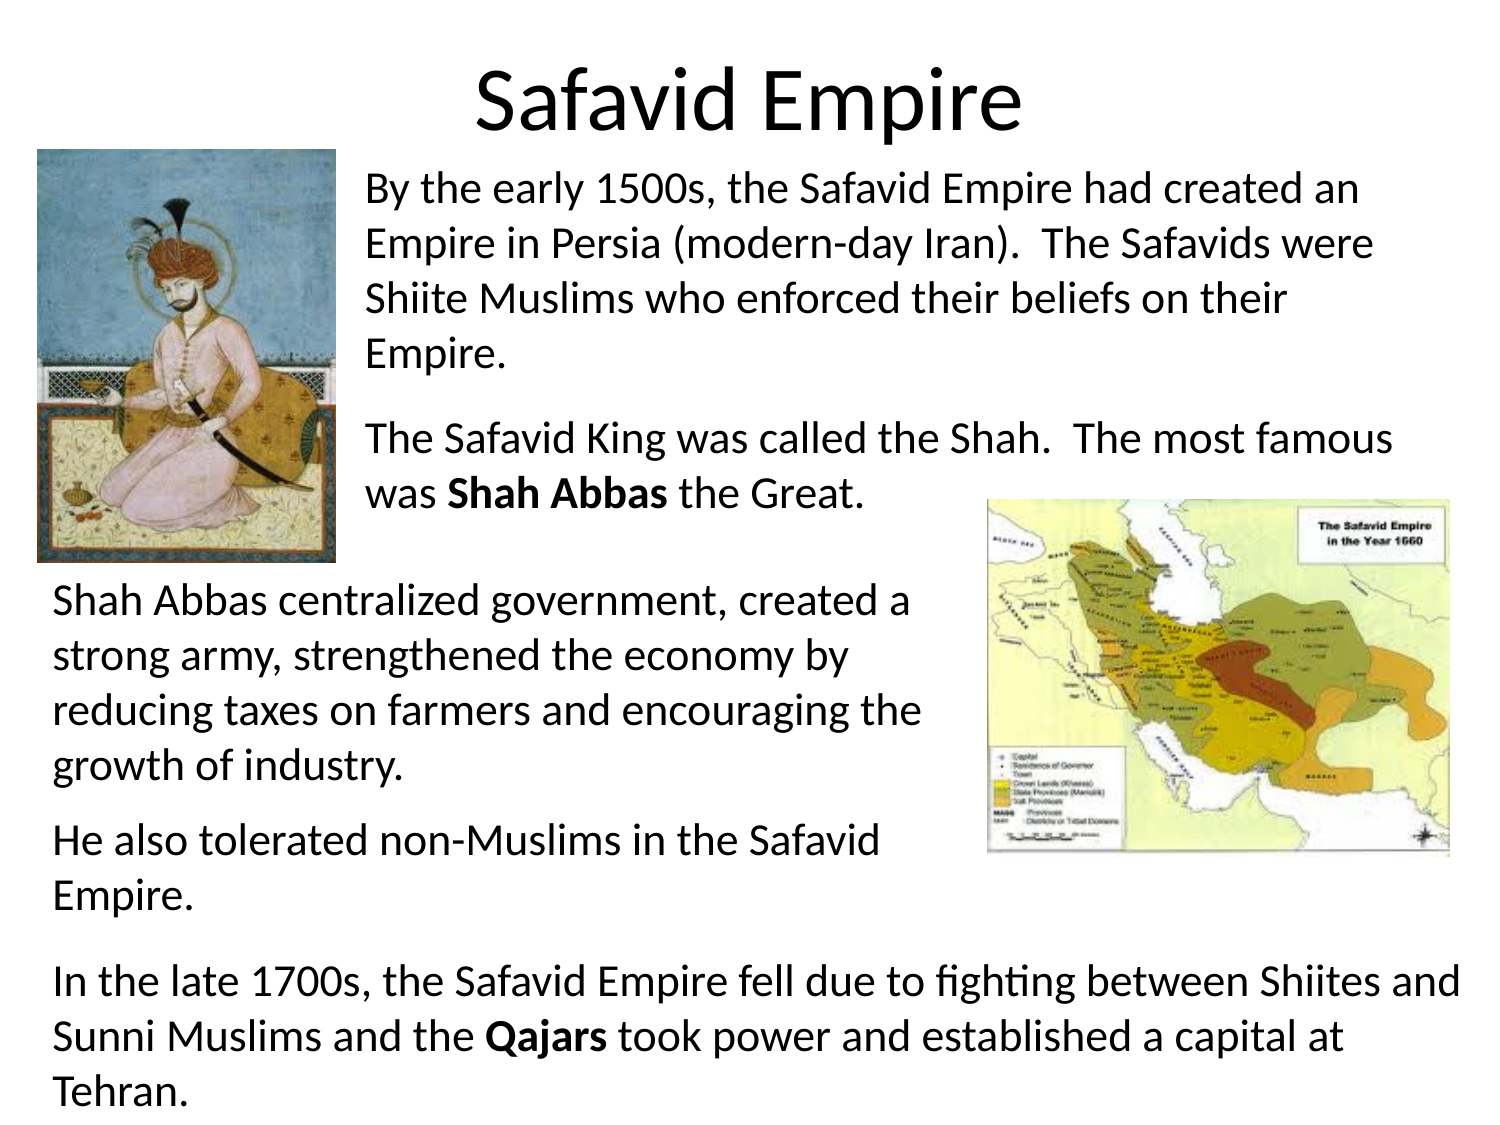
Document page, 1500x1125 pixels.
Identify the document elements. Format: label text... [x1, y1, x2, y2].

text_box By the early 1500s, the Safavid Empire had created an Empire in Persia (modern-day Iran). The Safavids were Shiite Muslims who enforced their beliefs on their Empire. [350, 149, 1450, 385]
title Safavid Empire [75, 0, 1425, 188]
picture [987, 499, 1450, 858]
text_box In the late 1700s, the Safavid Empire fell due to fighting between Shiites and Sunni Muslims and the Qajars took power and established a capital at Tehran. [37, 943, 1500, 1123]
text_box Shah Abbas centralized government, created a strong army, strengthened the economy by reducing taxes on farmers and encouraging the growth of industry. He also tolerated non-Muslims in the Safavid Empire. [37, 562, 1013, 927]
picture [37, 149, 337, 563]
text_box The Safavid King was called the Shah. The most famous was Shah Abbas the Great. [350, 399, 1438, 525]
